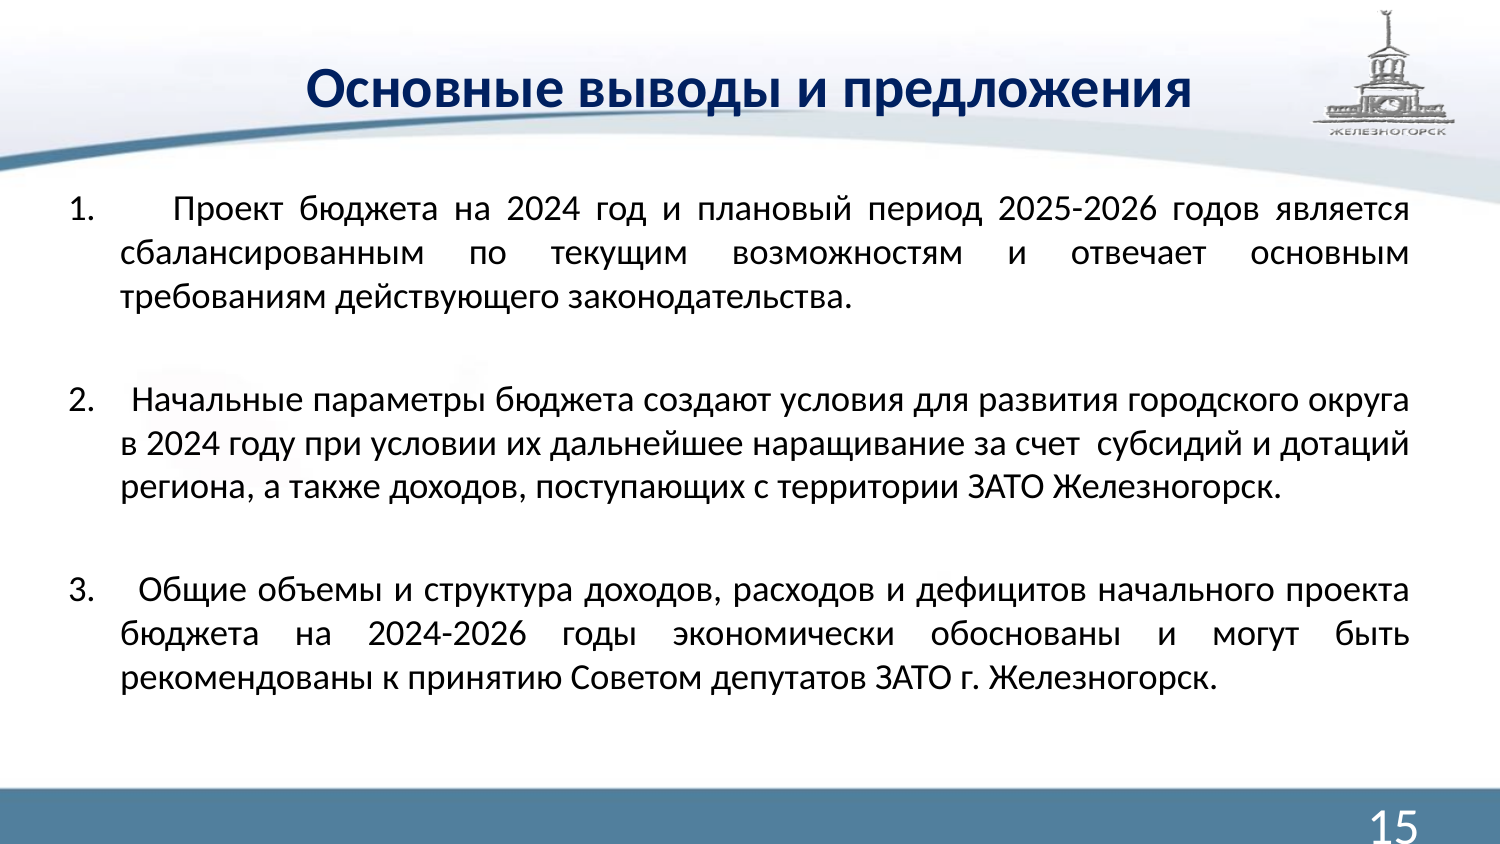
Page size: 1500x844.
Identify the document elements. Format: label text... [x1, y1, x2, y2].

text_box 15 [1352, 785, 1459, 844]
list 1. Проект бюджета на 2024 год и плановый период 2025-2026 годов является сбалансированным по текущим возможностям и отвечает основным требованиям действующего законодательства. 2. Начальные параметры бюджета создают условия для развития городского округа в 2024 году при условии их дальнейшее наращивание за счет субсидий и дотаций региона, а также доходов, поступающих с территории ЗАТО Железногорск. 3. Общие объемы и структура доходов, расходов и дефицитов начального проекта бюджета на 2024-2026 годы экономически обоснованы и могут быть рекомендованы к принятию Советом депутатов ЗАТО г. Железногорск. [53, 147, 1425, 741]
title Основные выводы и предложения [75, 14, 1306, 147]
picture [1304, 0, 1459, 139]
